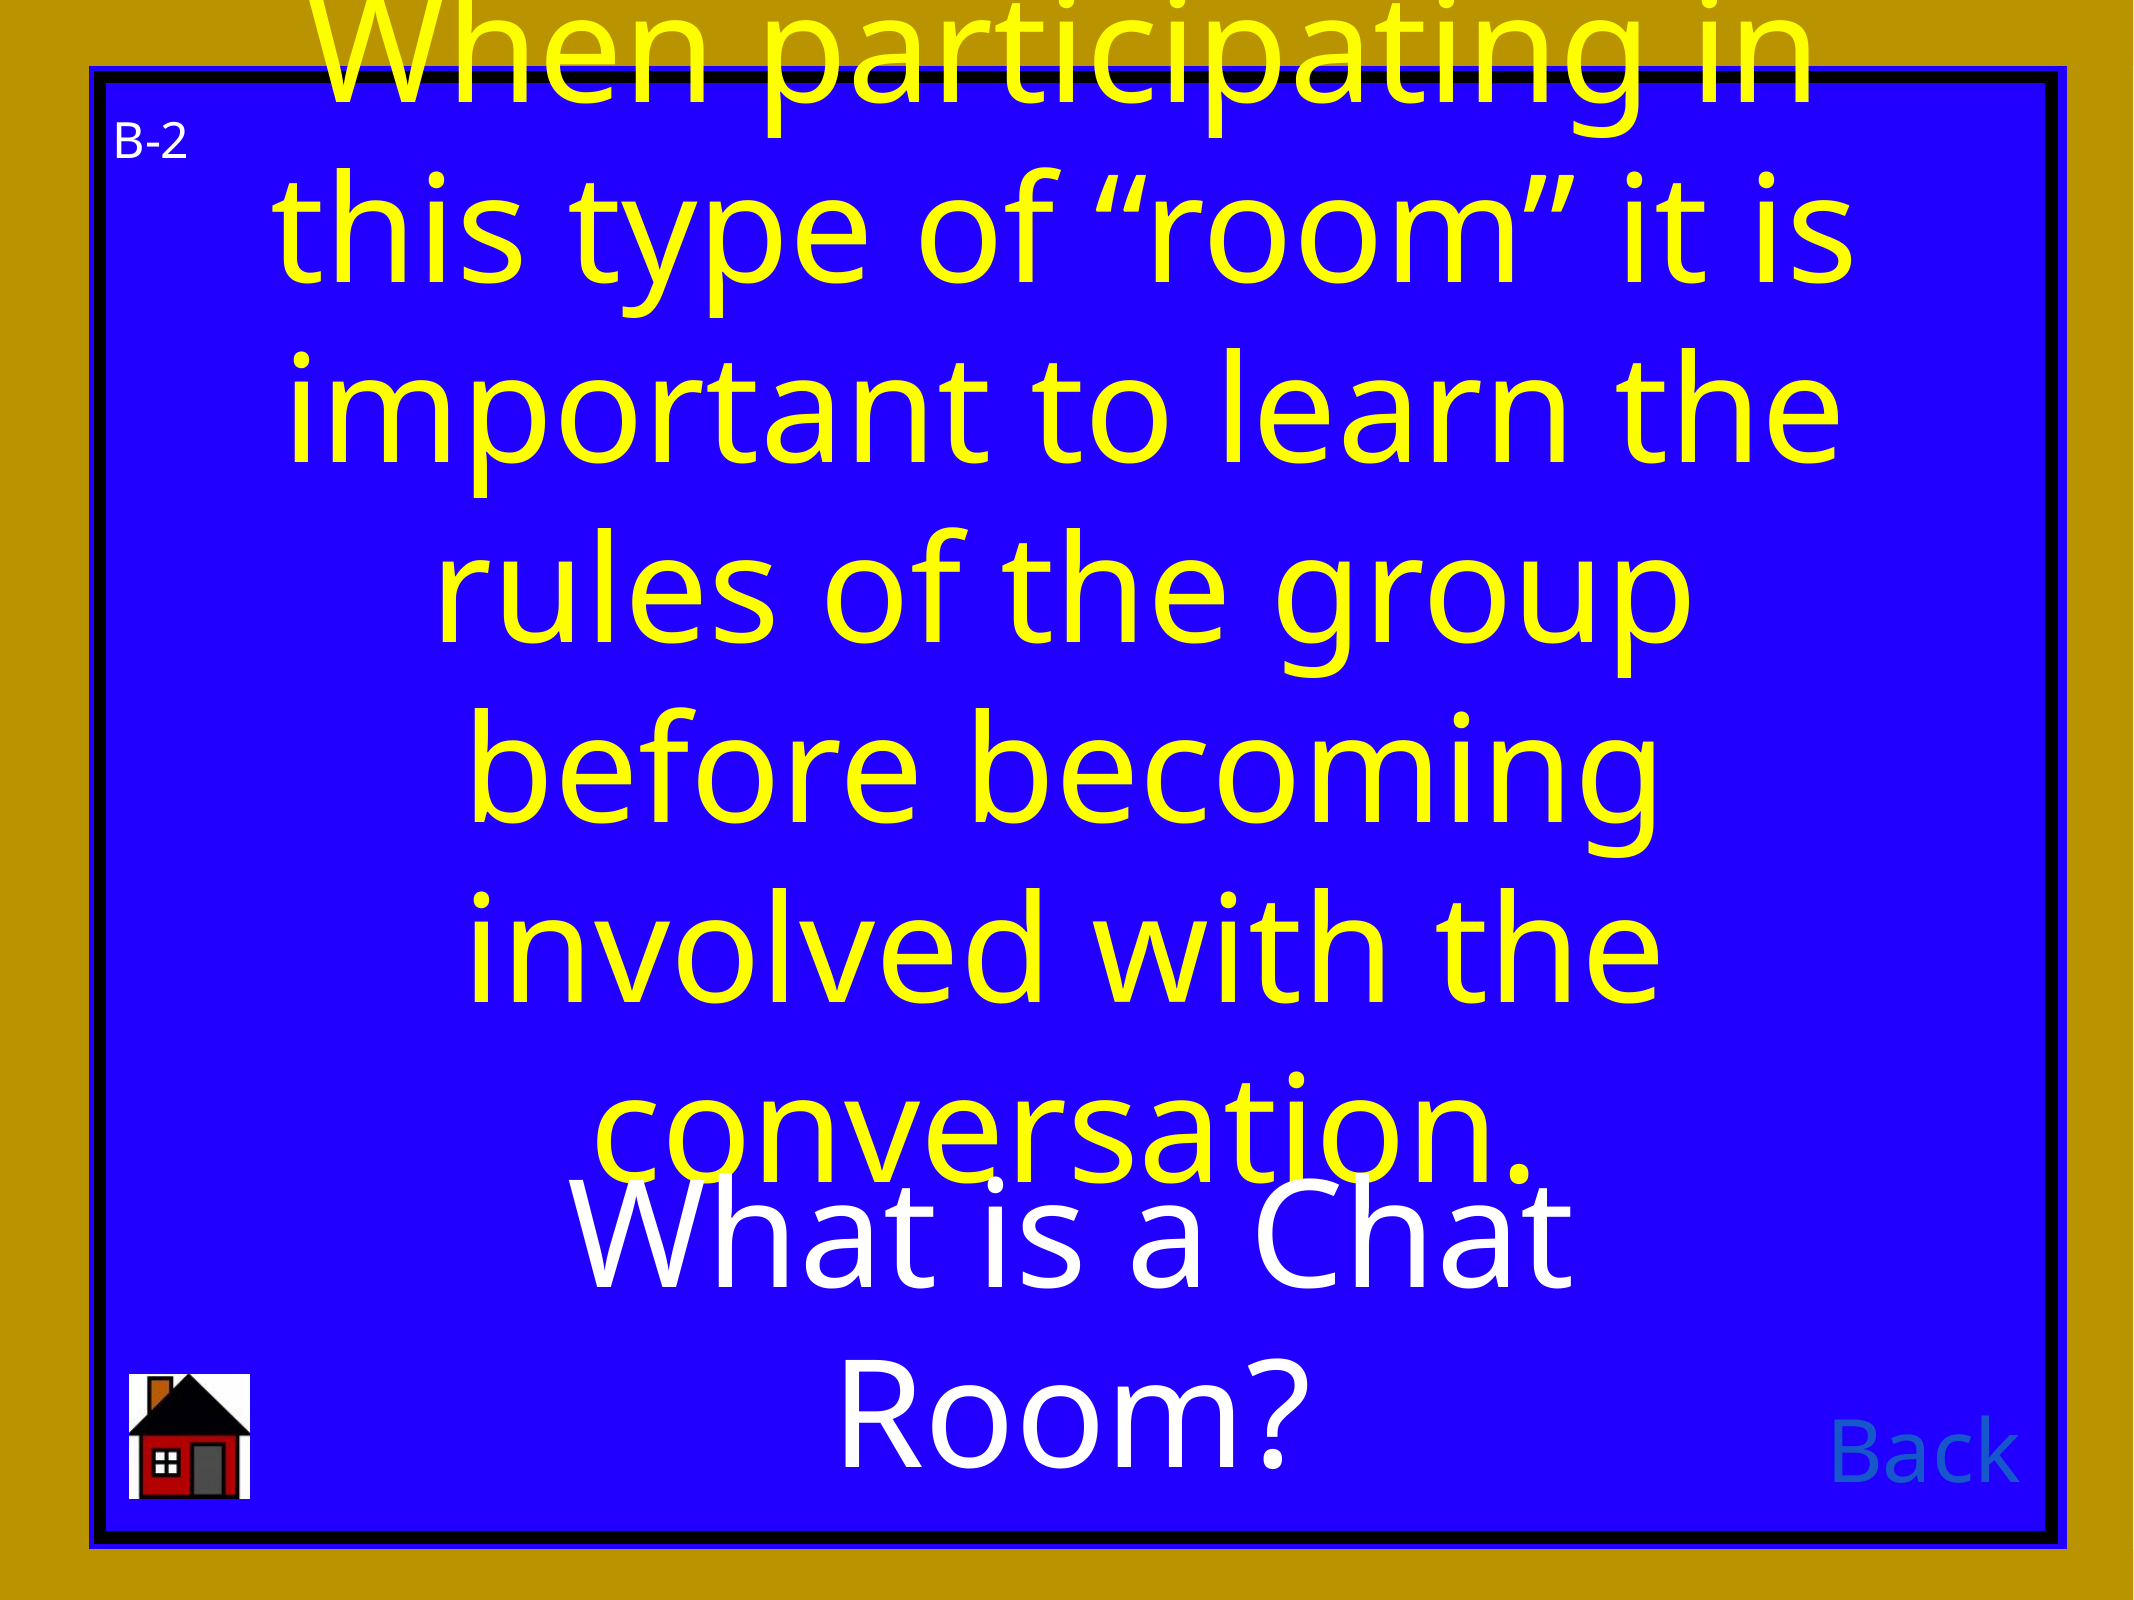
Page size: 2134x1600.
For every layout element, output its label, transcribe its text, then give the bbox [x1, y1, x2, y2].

text_box B-2 [112, 108, 190, 169]
text_box What is a Chat Room? [554, 1137, 1589, 1498]
picture [128, 1374, 250, 1499]
text_box [0, 0, 2132, 1600]
text_box When participating in this type of “room” it is important to learn the rules of the group before becoming involved with the conversation. [229, 652, 1900, 677]
text_box [229, 462, 1900, 652]
